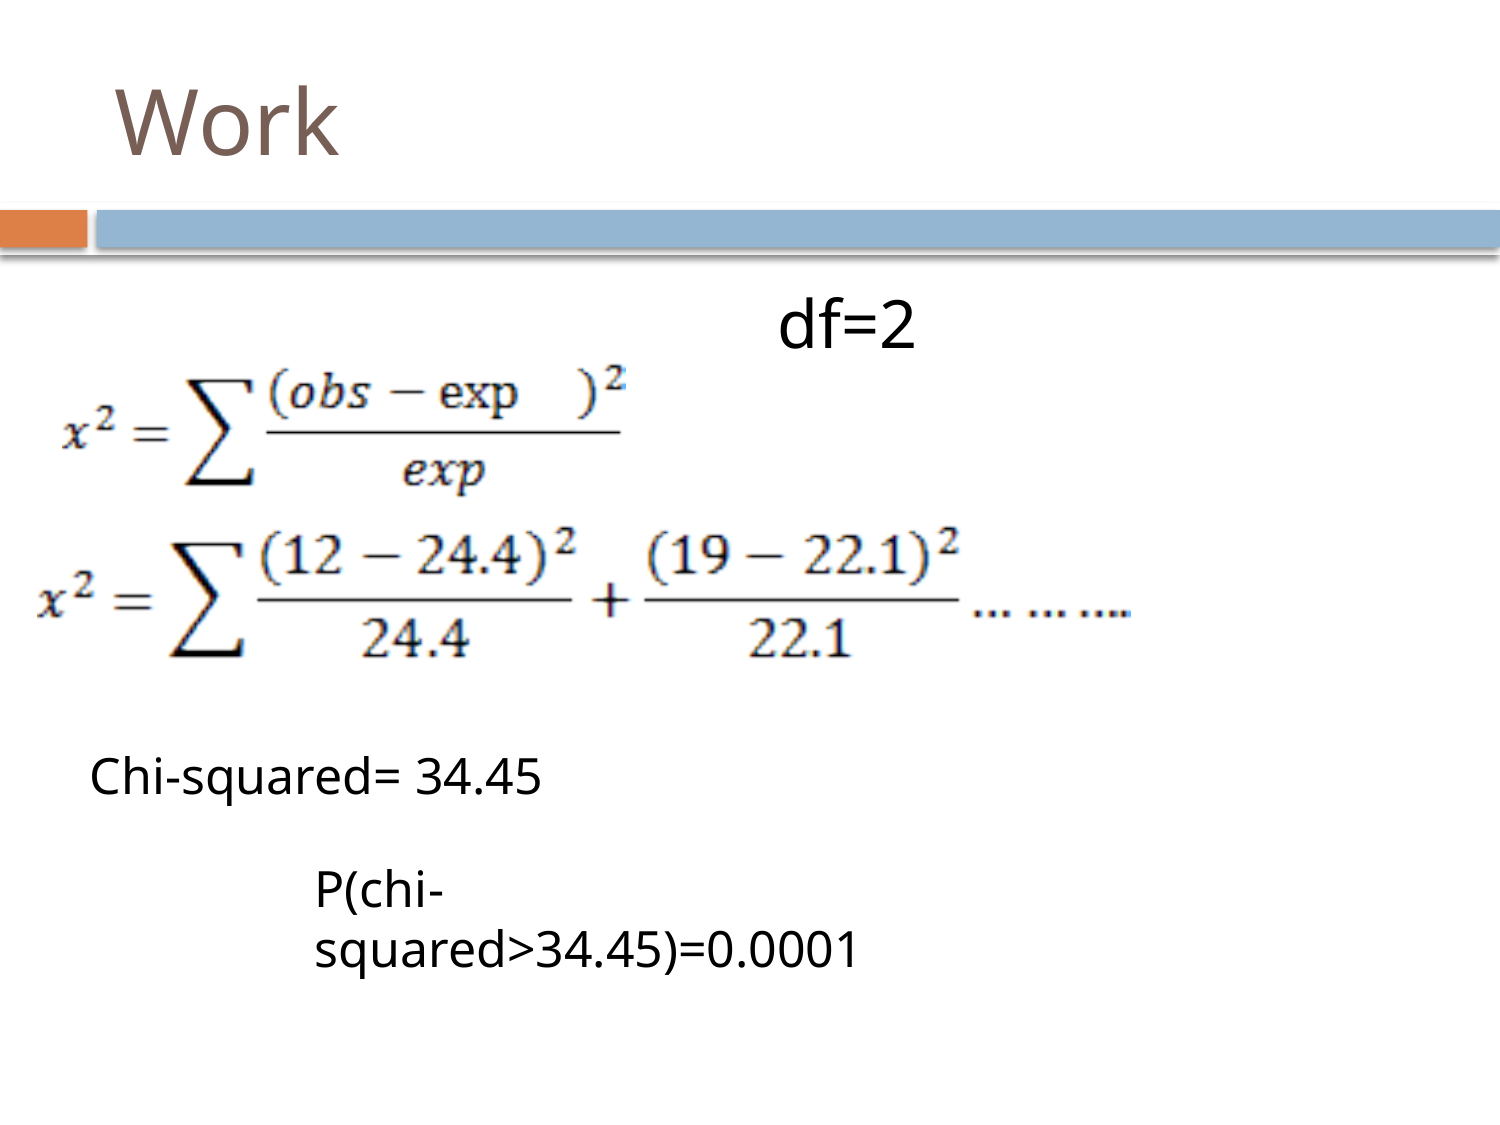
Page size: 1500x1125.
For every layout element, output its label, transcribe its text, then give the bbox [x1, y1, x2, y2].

text_box df=2 [762, 274, 975, 370]
text_box Chi-squared= 34.45 [75, 737, 575, 813]
picture [62, 362, 627, 513]
title Work [99, 37, 1438, 200]
text_box P(chi-squared>34.45)=0.0001 [299, 849, 975, 985]
picture [37, 524, 1132, 676]
